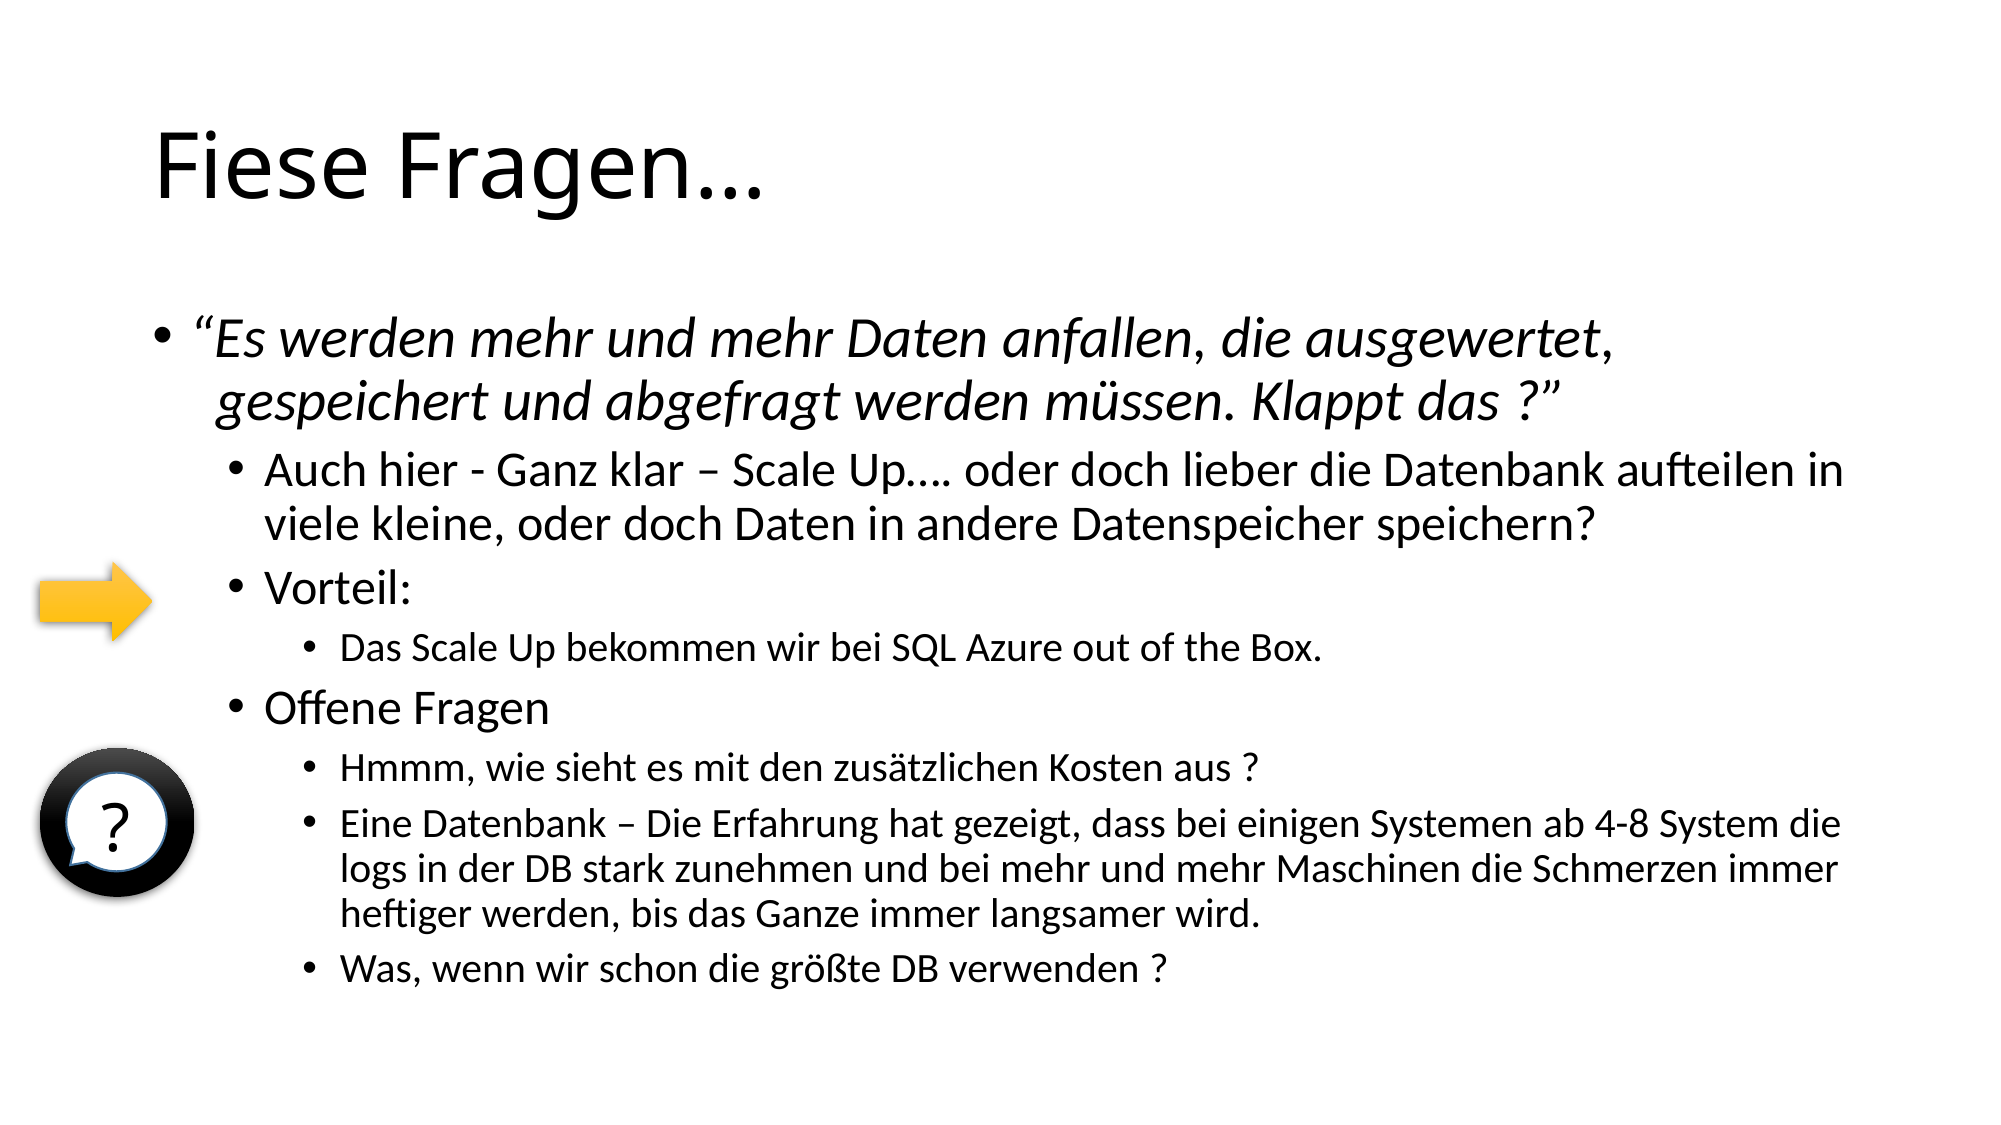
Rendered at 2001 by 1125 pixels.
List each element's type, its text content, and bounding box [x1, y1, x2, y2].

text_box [39, 748, 195, 897]
title Fiese Fragen… [137, 59, 1863, 278]
text_box [39, 561, 153, 641]
list “Es werden mehr und mehr Daten anfallen, die ausgewertet, gespeichert und abgefragt werden müssen. Klappt das ?” Auch hier - Ganz klar – Scale Up…. oder doch lieber die Datenbank aufteilen in viele kleine, oder doch Daten in andere Datenspeicher speichern? Vorteil: Das Scale Up bekommen wir bei SQL Azure out of the Box. Offene Fragen Hmmm, wie sieht es mit den zusätzlichen Kosten aus ? Eine Datenbank – Die Erfahrung hat gezeigt, dass bei einigen Systemen ab 4-8 System die logs in der DB stark zunehmen und bei mehr und mehr Maschinen die Schmerzen immer heftiger werden, bis das Ganze immer langsamer wird. Was, wenn wir schon die größte DB verwenden ? [137, 299, 1863, 1014]
